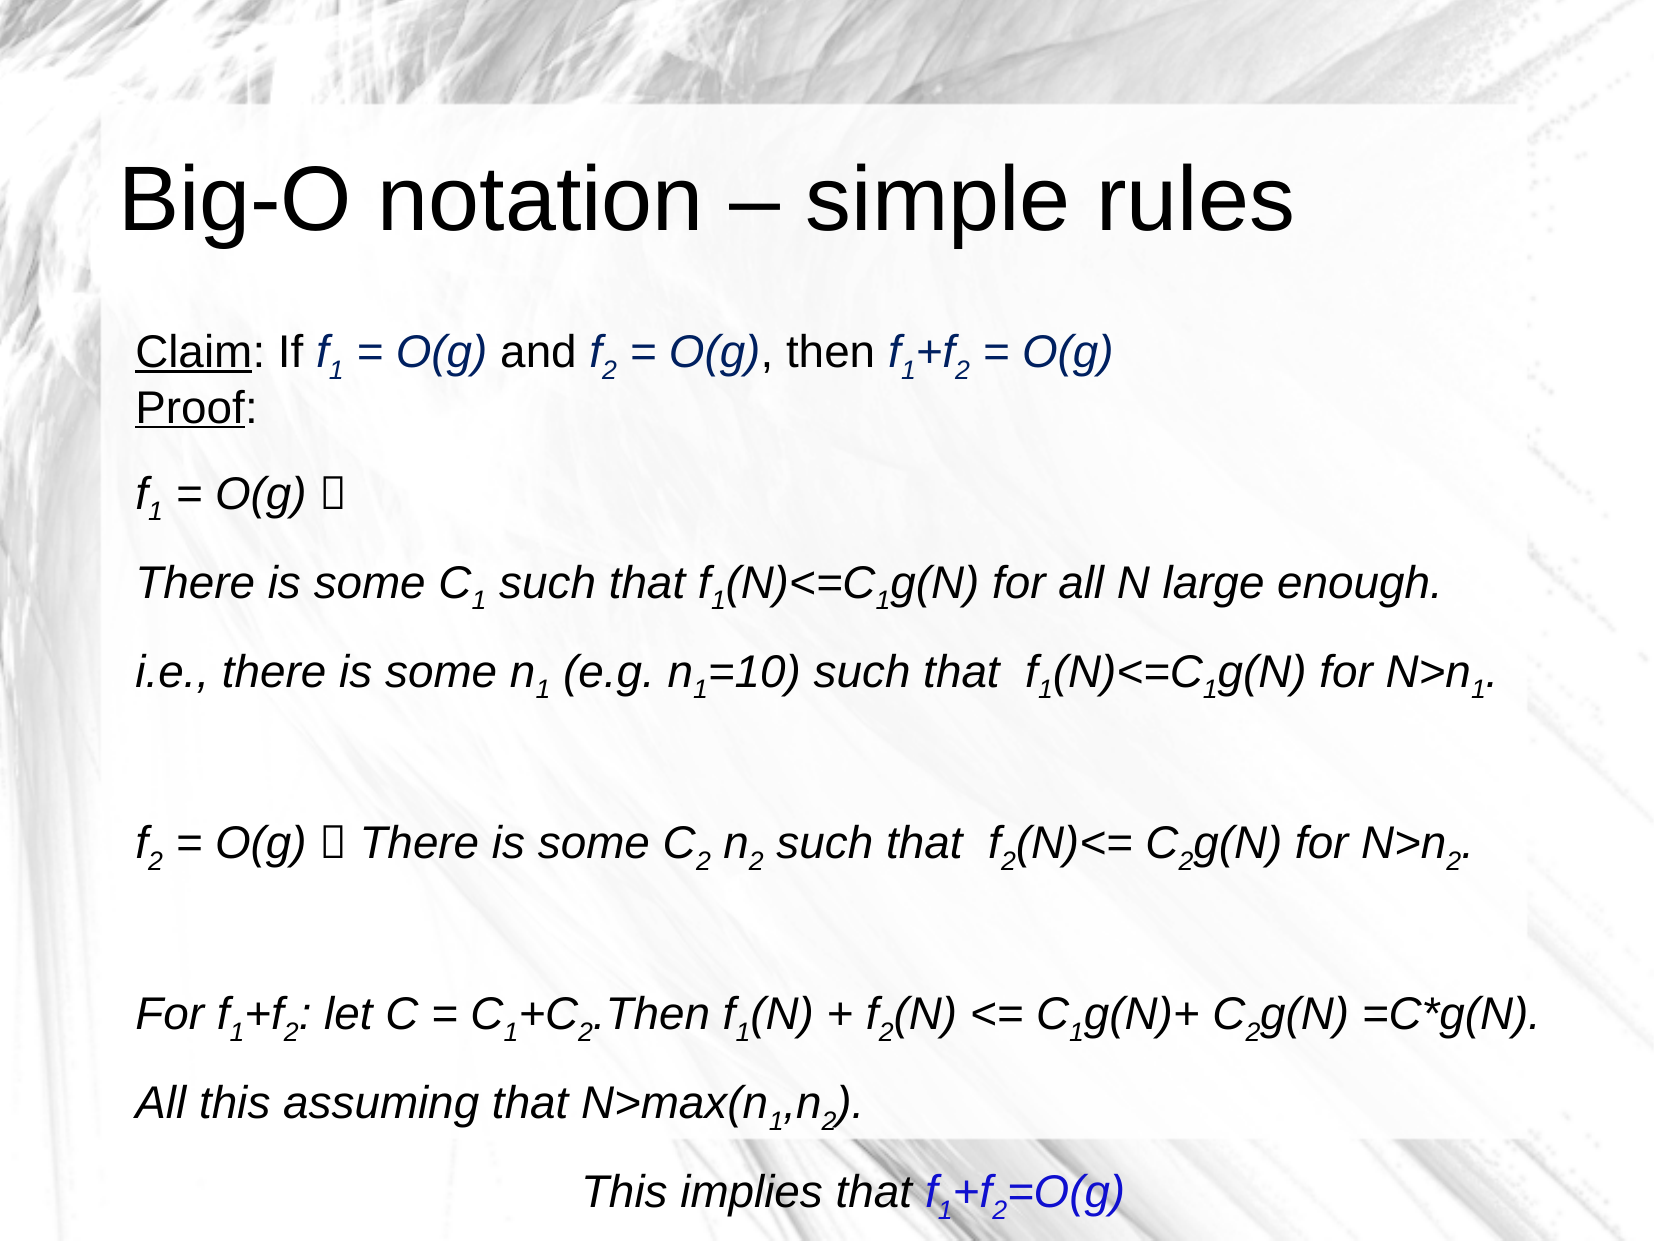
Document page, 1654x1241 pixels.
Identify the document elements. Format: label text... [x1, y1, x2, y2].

list Claim: If f1 = O(g) and f2 = O(g), then f1+f2 = O(g) Proof: f1 = O(g)  There is some C1 such that f1(N)<=C1g(N) for all N large enough. i.e., there is some n1 (e.g. n1=10) such that f1(N)<=C1g(N) for N>n1. f2 = O(g)  There is some C2 n2 such that f2(N)<= C2g(N) for N>n2. For f1+f2: let C = C1+C2.Then f1(N) + f2(N) <= C1g(N)+ C2g(N) =C*g(N). All this assuming that N>max(n1,n2). This implies that f1+f2=O(g) [118, 319, 1571, 1109]
picture [0, 0, 1654, 1241]
title Big-O notation – simple rules [118, 112, 1506, 281]
